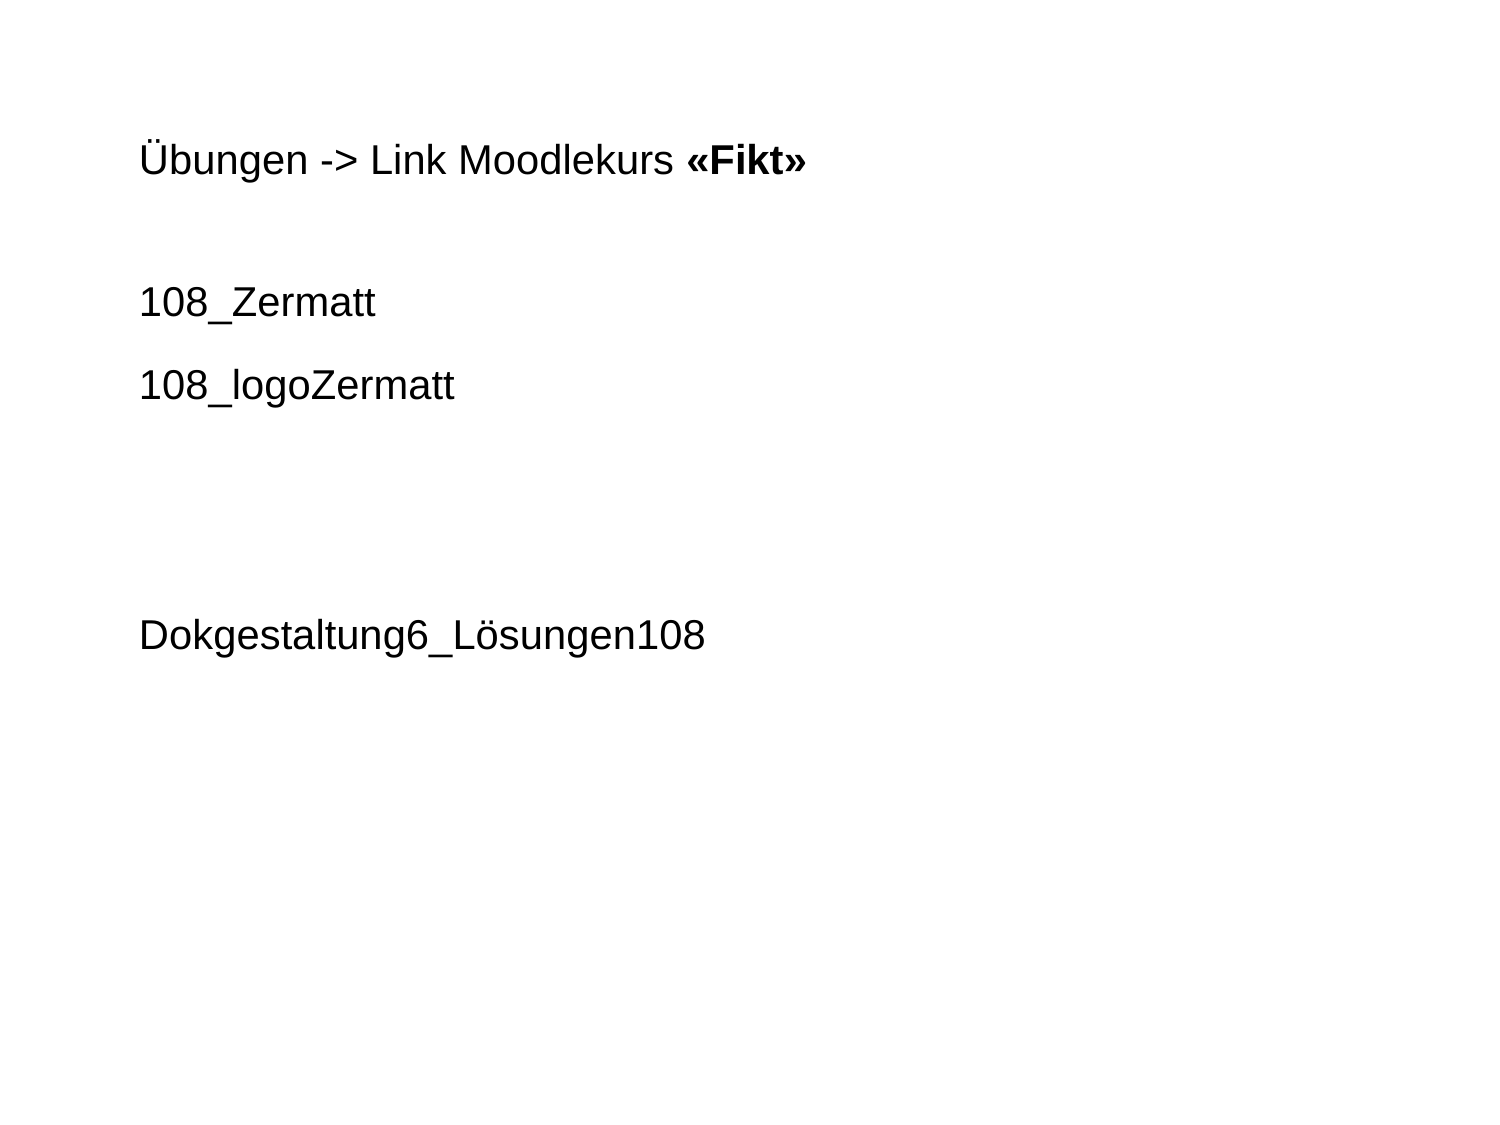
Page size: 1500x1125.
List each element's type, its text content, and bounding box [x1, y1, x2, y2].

list Übungen -> Link Moodlekurs «Fikt» 108_Zermatt 108_logoZermatt Dokgestaltung6_Lösungen108 [123, 125, 1402, 693]
